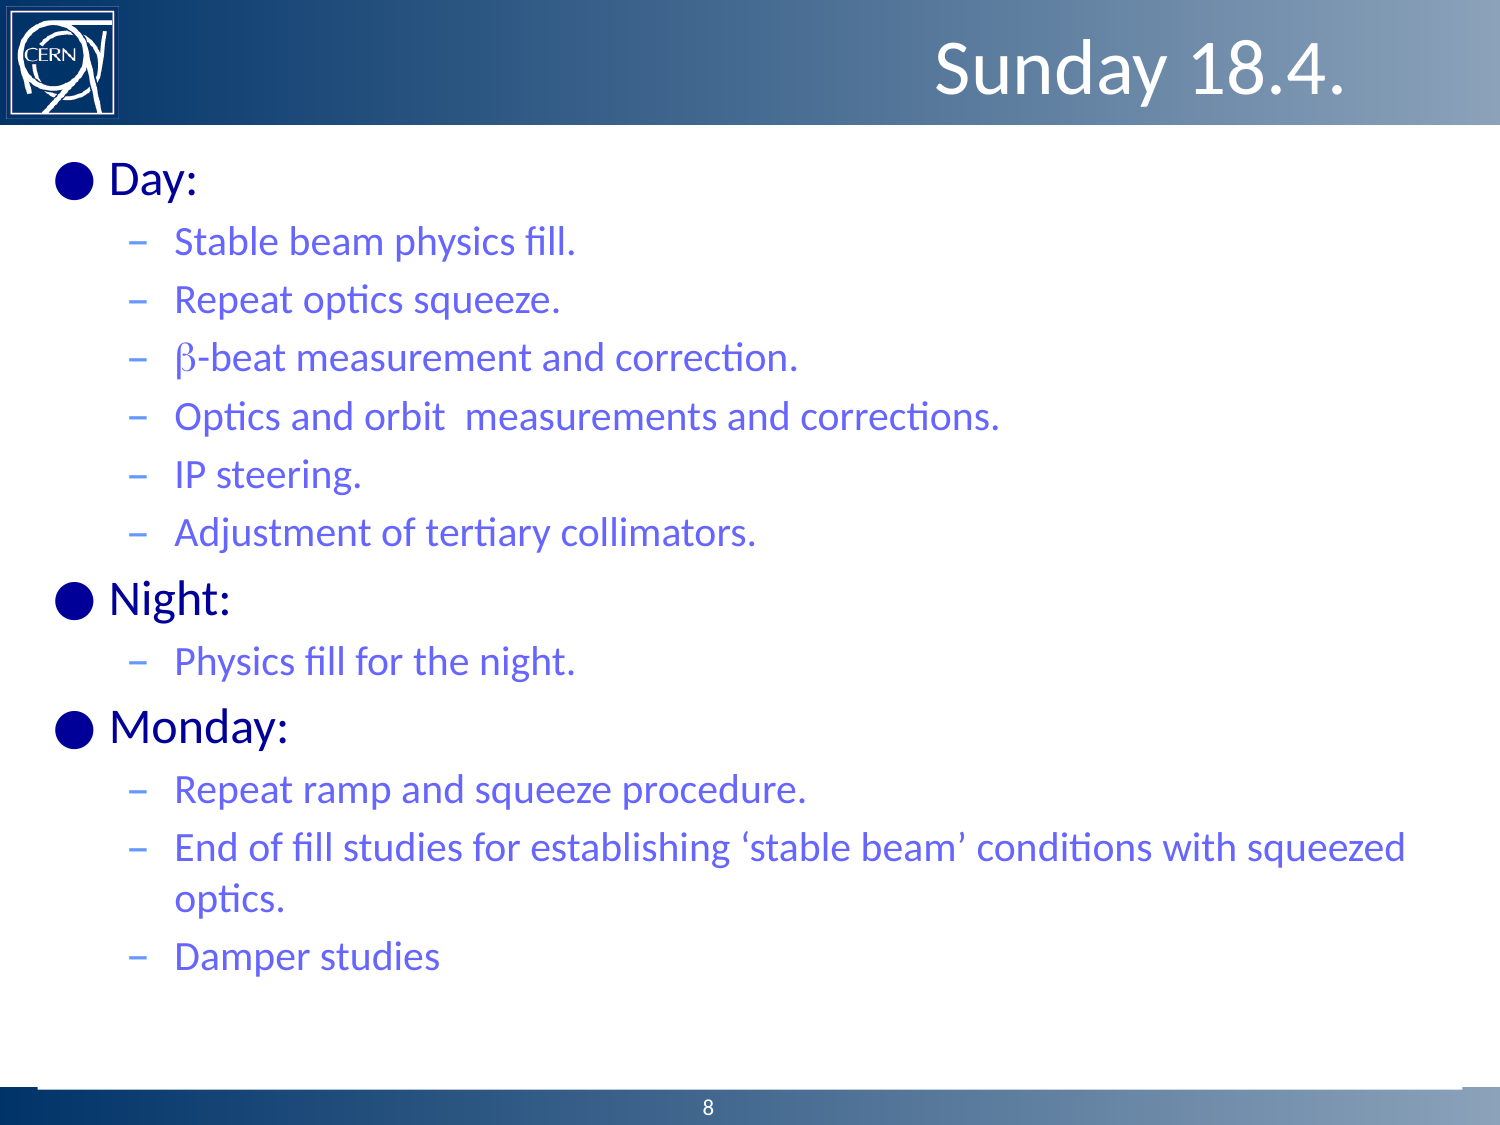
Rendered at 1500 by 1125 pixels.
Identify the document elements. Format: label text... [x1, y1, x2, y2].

title Sunday 18.4. [124, 0, 1363, 126]
slide_number 8 [687, 1089, 876, 1125]
picture [6, 6, 119, 119]
list Day: Stable beam physics fill. Repeat optics squeeze. b-beat measurement and correction. Optics and orbit measurements and corrections. IP steering. Adjustment of tertiary collimators. Night: Physics fill for the night. Monday: Repeat ramp and squeeze procedure. End of fill studies for establishing ‘stable beam’ conditions with squeezed optics. Damper studies [37, 137, 1463, 1090]
